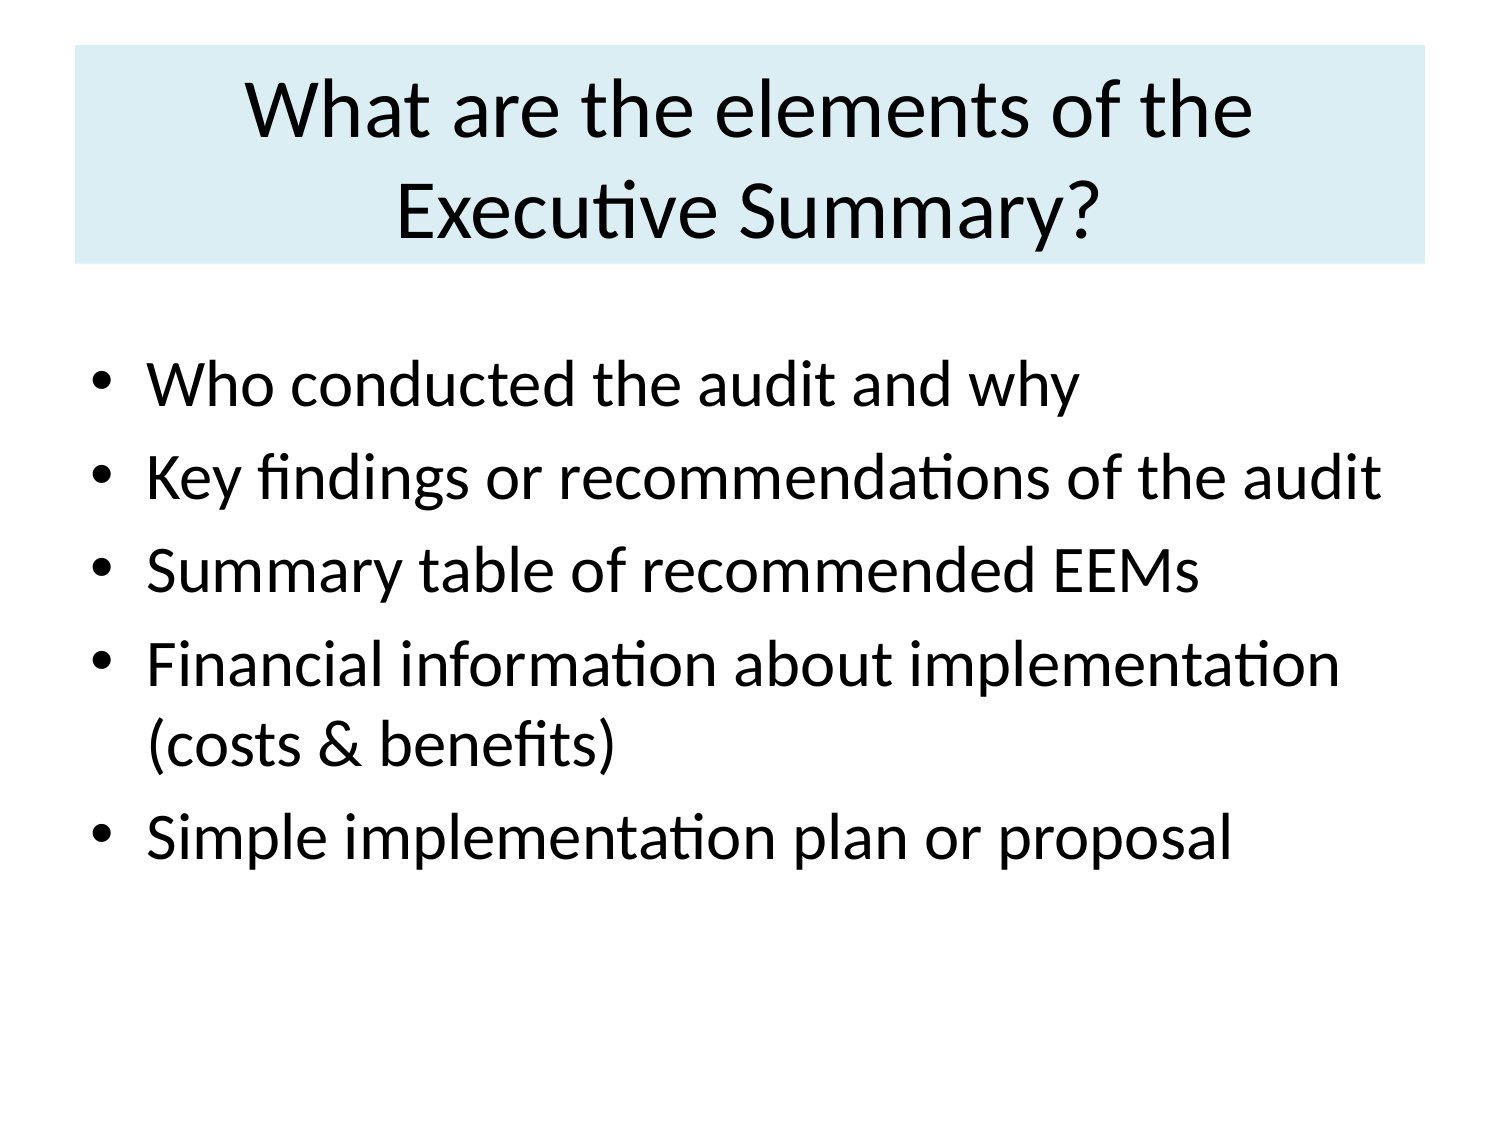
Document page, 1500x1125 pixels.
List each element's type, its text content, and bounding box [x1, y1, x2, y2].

list Who conducted the audit and why Key findings or recommendations of the audit Summary table of recommended EEMs Financial information about implementation (costs & benefits) Simple implementation plan or proposal [75, 332, 1425, 1005]
title What are the elements of the Executive Summary? [75, 45, 1425, 264]
